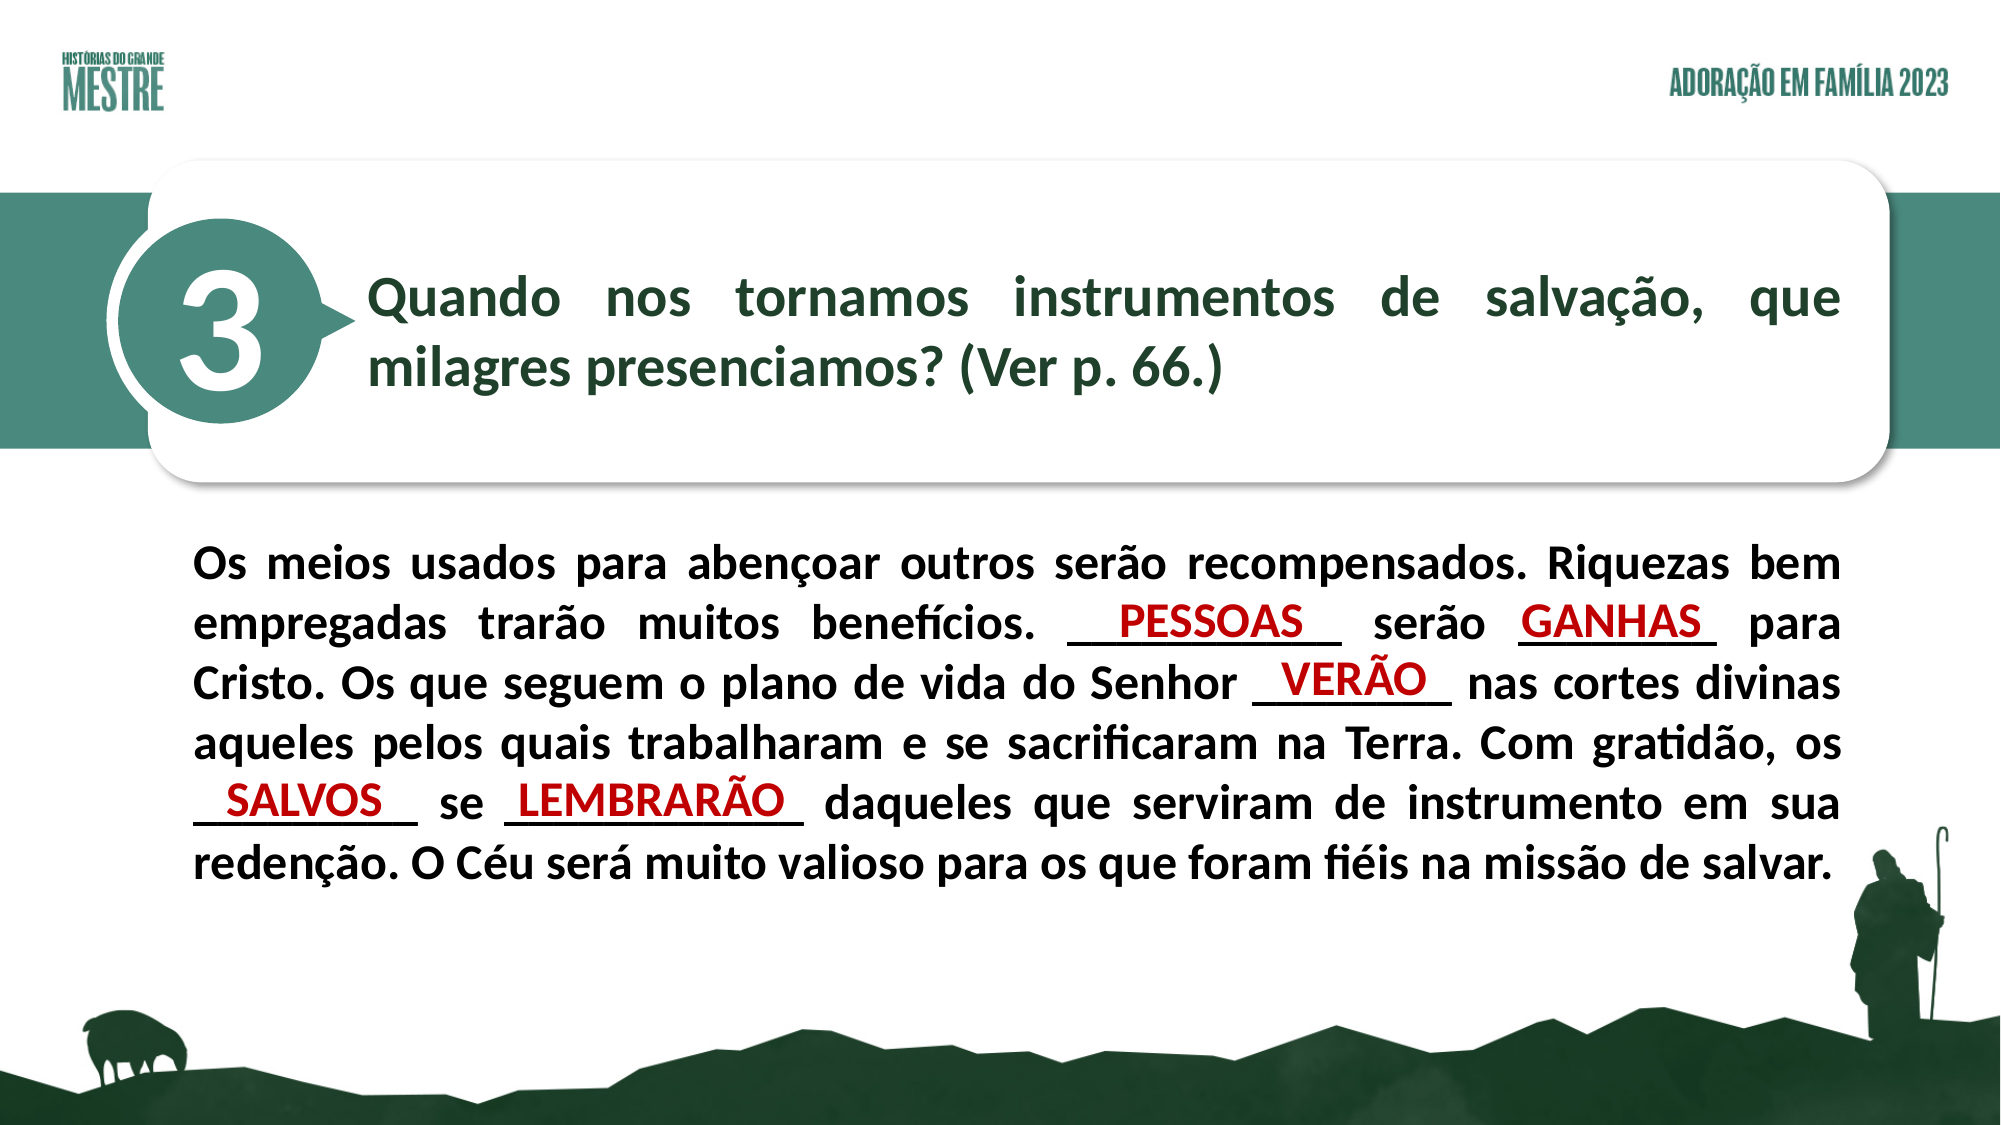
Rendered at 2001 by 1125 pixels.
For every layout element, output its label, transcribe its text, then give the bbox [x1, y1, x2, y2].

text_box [0, 160, 2000, 483]
text_box PESSOAS [1104, 580, 1425, 655]
text_box VERÃO [1267, 638, 1490, 713]
text_box GANHAS [1507, 580, 1730, 655]
text_box Os meios usados para abençoar outros serão recompensados. Riquezas bem empregadas trarão muitos benefícios. ___________ serão ________ para Cristo. Os que seguem o plano de vida do Senhor ________ nas cortes divinas aqueles pelos quais trabalharam e se sacrificaram na Terra. Com gratidão, os _________ se ____________ daqueles que serviram de instrumento em sua redenção. O Céu será muito valioso para os que foram fiéis na missão de salvar. [179, 521, 1859, 897]
picture [0, 0, 2001, 1125]
text_box LEMBRARÃO [503, 758, 816, 834]
text_box SALVOS [211, 758, 435, 834]
